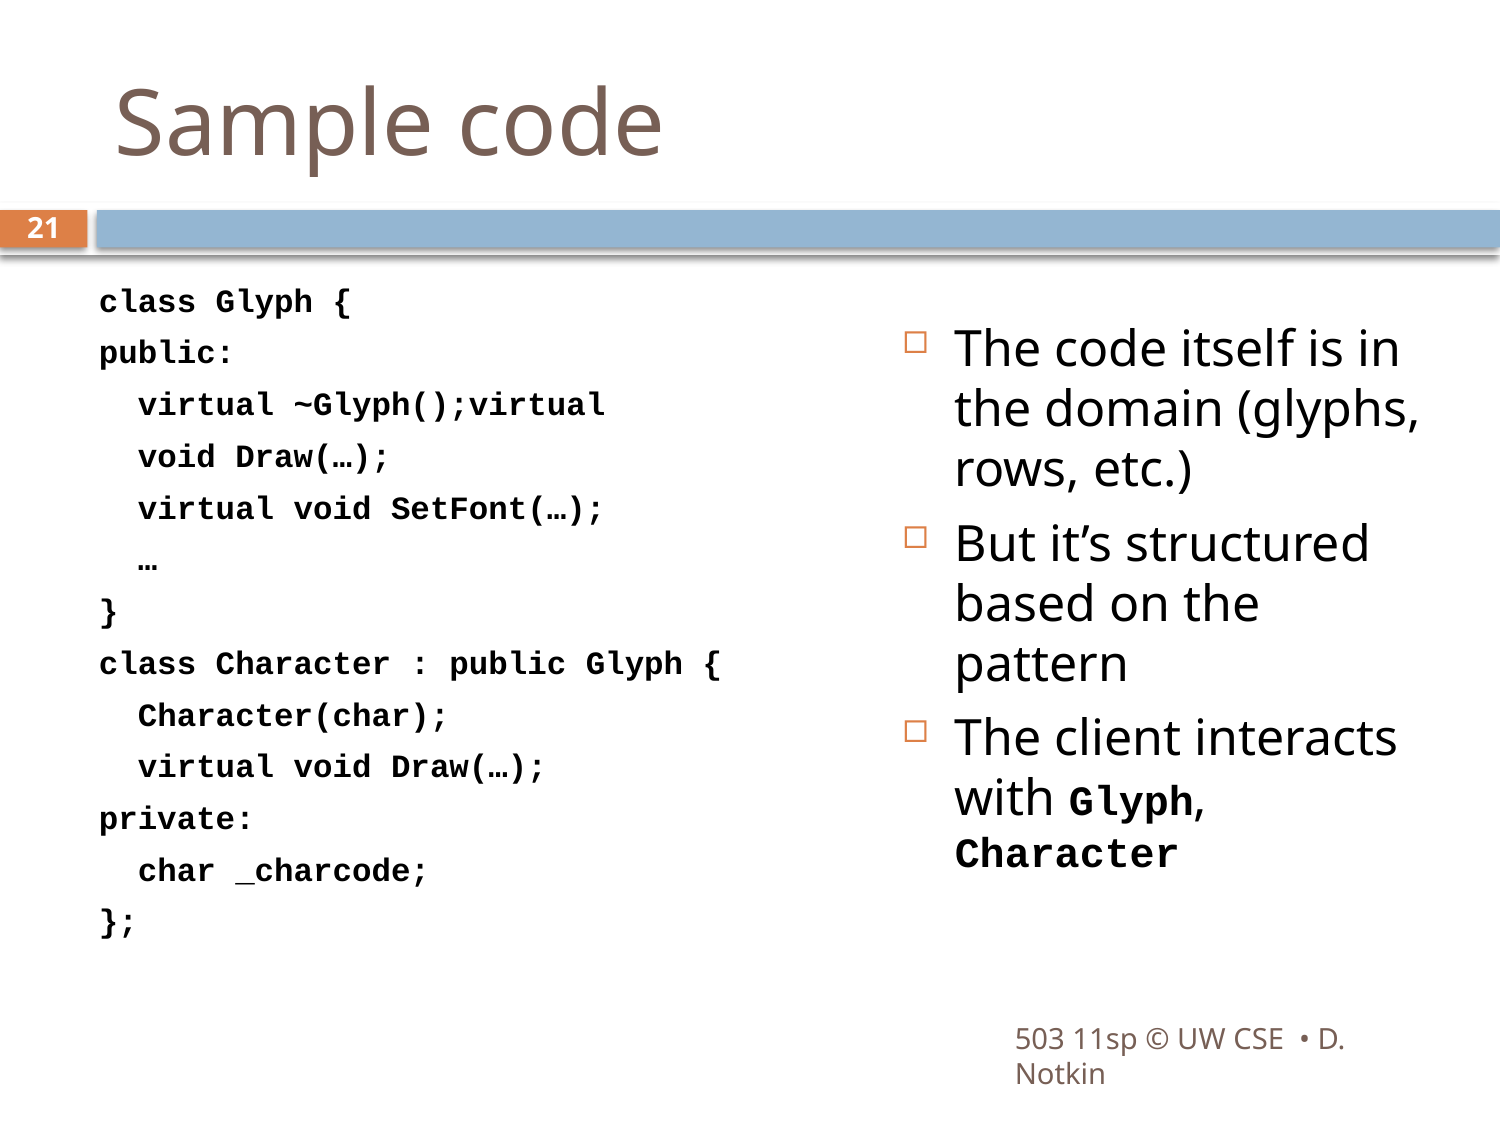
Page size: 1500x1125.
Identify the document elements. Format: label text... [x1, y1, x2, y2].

title Sample code [99, 37, 1438, 200]
list class Glyph { public: virtual ~Glyph();virtual void Draw(…); virtual void SetFont(…); … } class Character : public Glyph { Character(char); virtual void Draw(…); private: char _charcode; }; [84, 272, 847, 948]
list The code itself is in the domain (glyphs, rows, etc.) But it’s structured based on the pattern The client interacts with Glyph, Character [887, 309, 1450, 985]
slide_number 503 11sp © UW CSE • D. Notkin [999, 1025, 1438, 1085]
slide_number 21 [0, 208, 88, 249]
